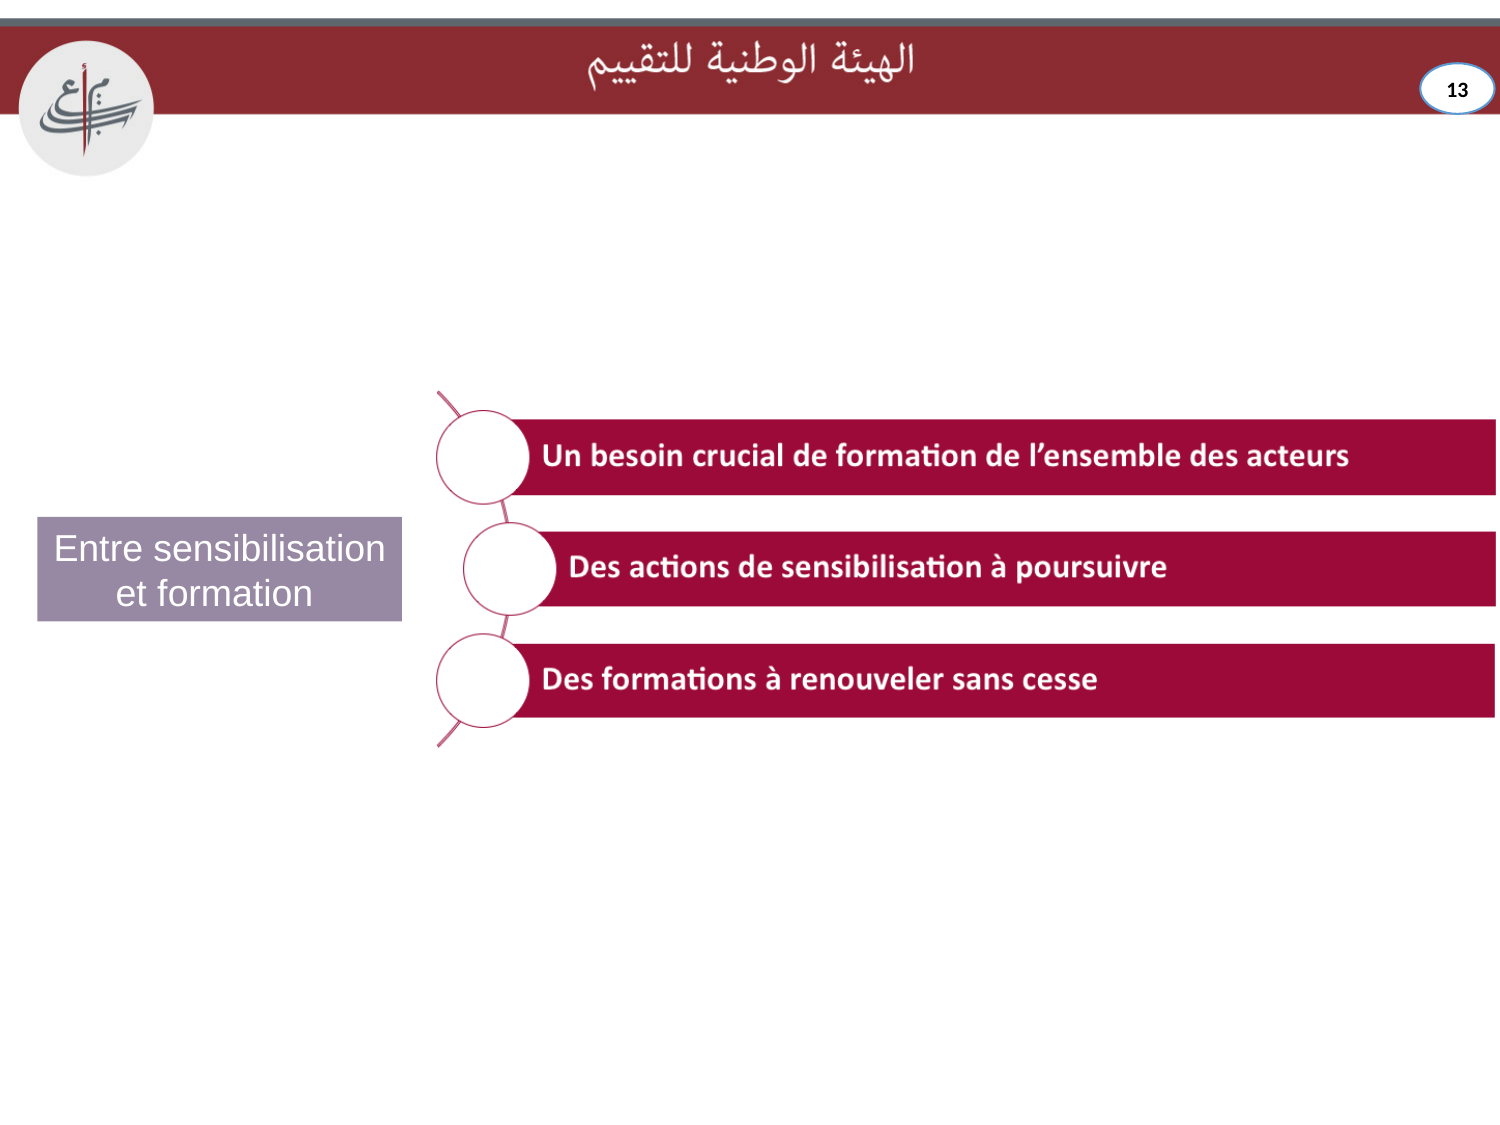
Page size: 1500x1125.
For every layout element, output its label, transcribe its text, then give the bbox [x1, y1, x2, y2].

picture [0, 0, 1500, 1125]
text_box 13 [1419, 62, 1496, 115]
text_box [37, 382, 1500, 755]
